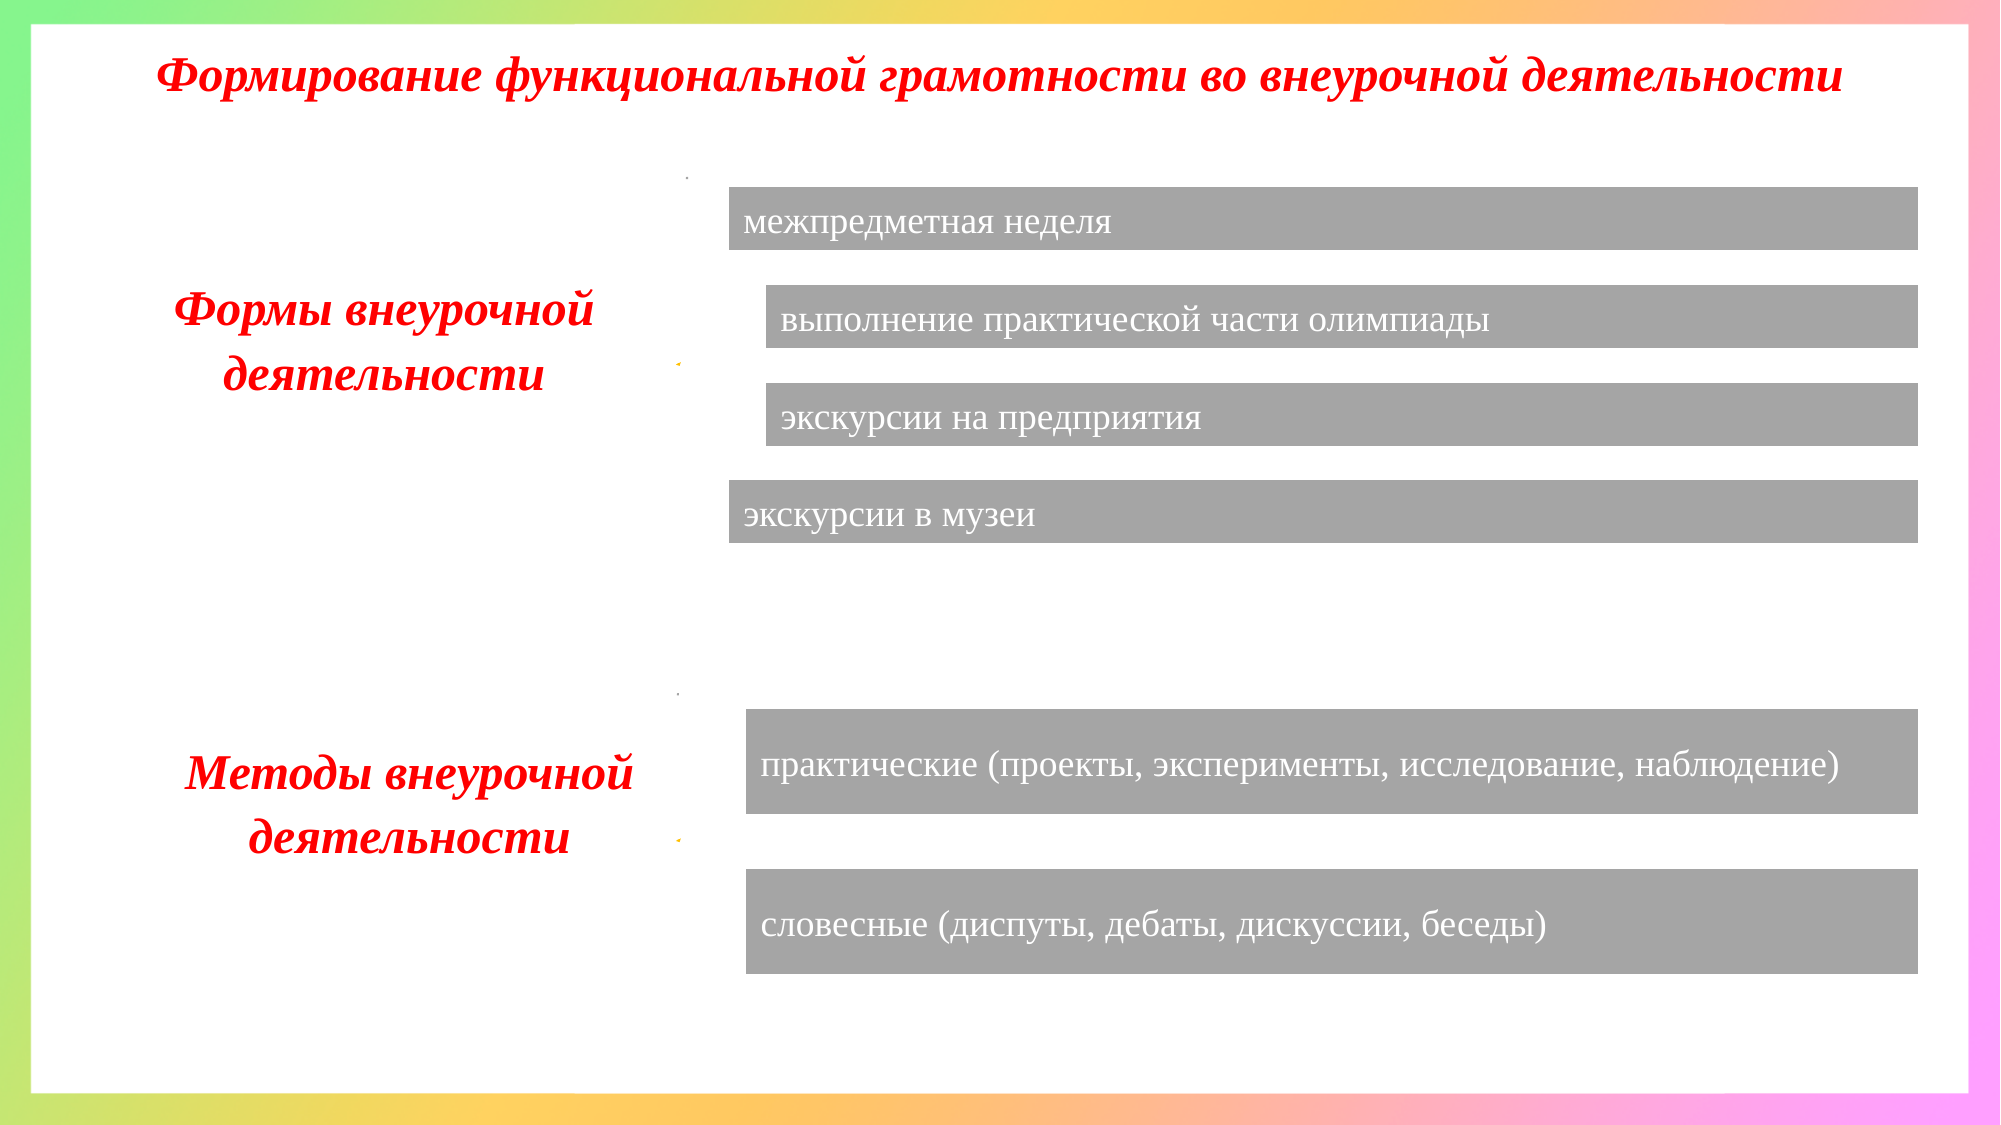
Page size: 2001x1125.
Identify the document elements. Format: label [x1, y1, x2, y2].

text_box [673, 607, 1920, 982]
text_box [673, 125, 1920, 549]
picture [0, 0, 2000, 1125]
